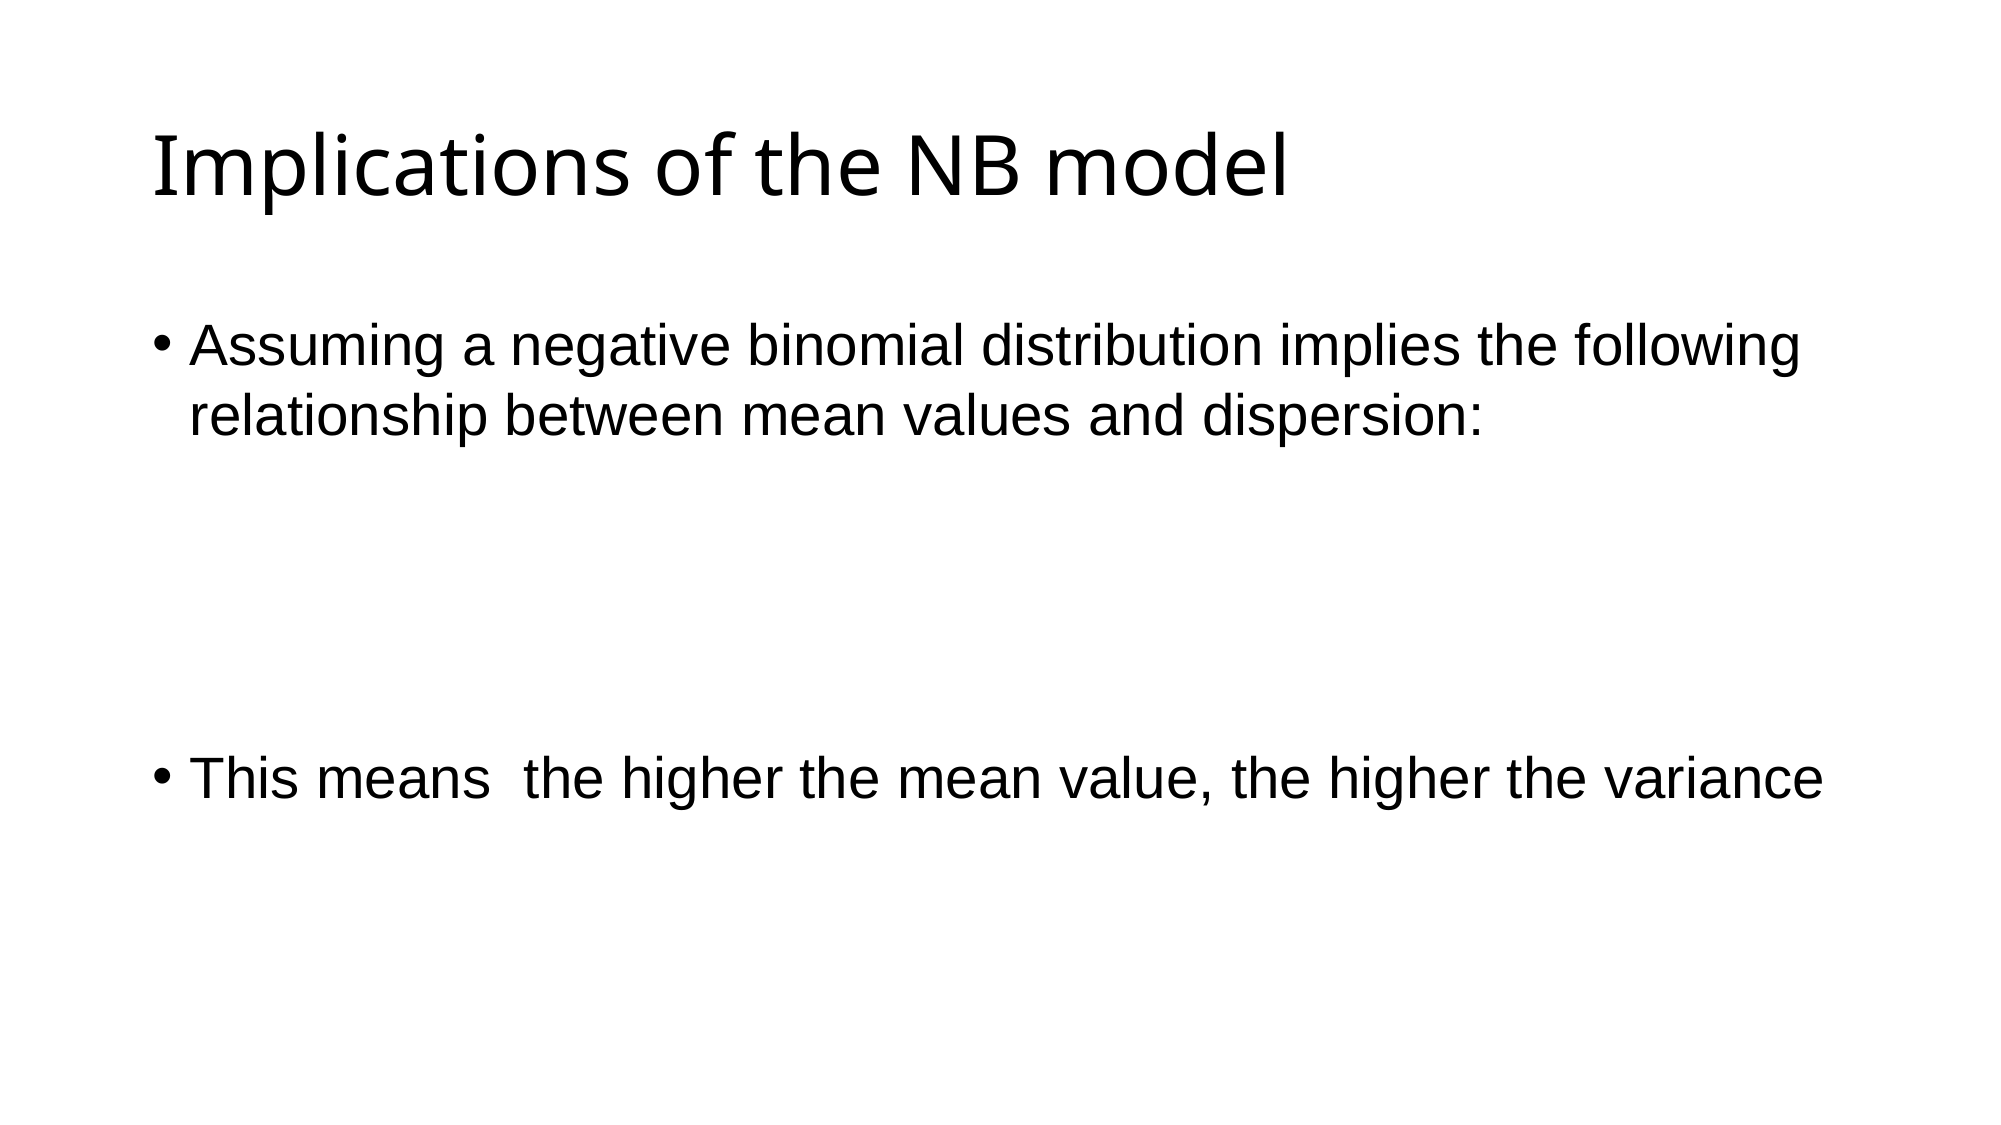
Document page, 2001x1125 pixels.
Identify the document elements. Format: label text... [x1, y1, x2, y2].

title Implications of the NB model [137, 59, 1863, 278]
